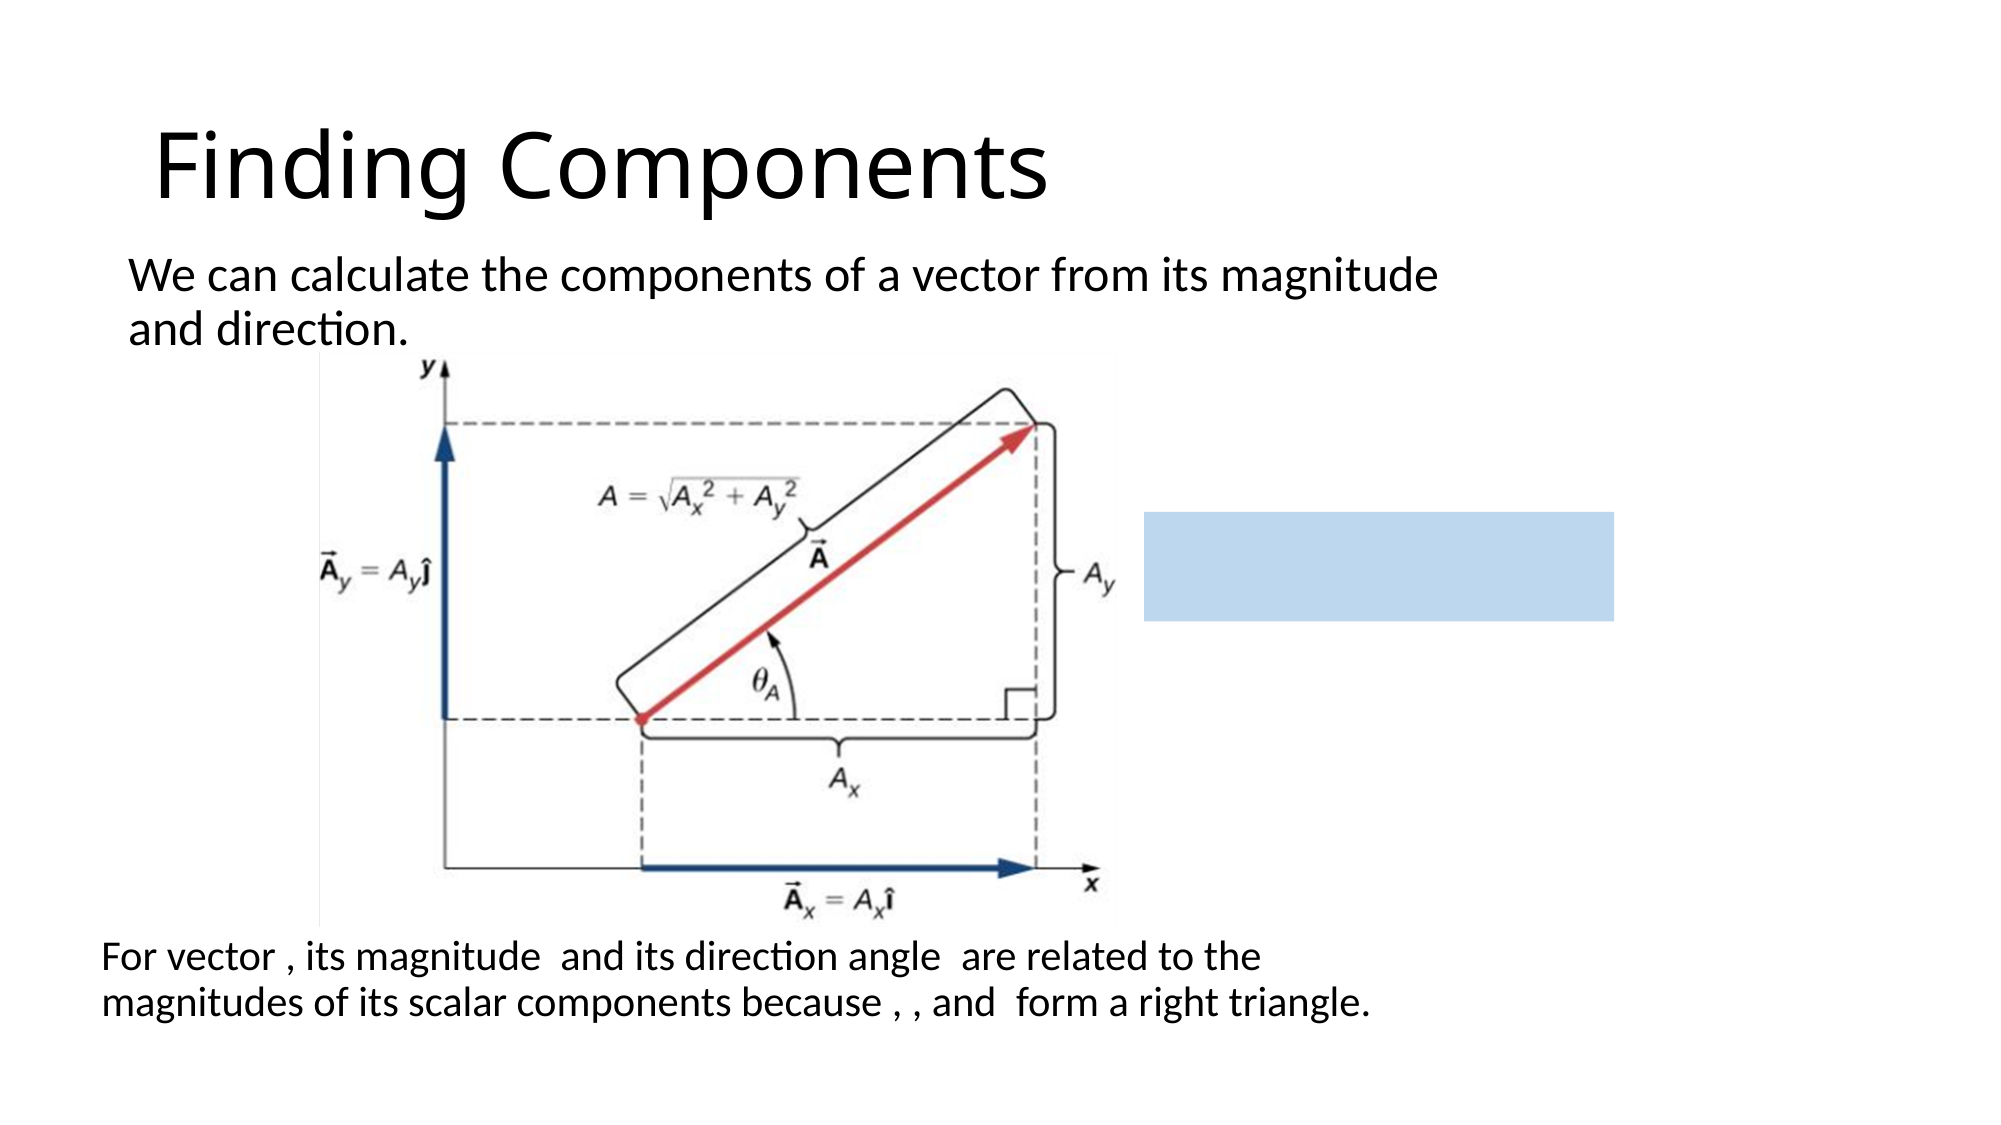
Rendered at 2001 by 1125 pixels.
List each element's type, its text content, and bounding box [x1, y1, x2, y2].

picture [56, 352, 1380, 927]
title Finding Components [137, 59, 1863, 278]
list We can calculate the components of a vector from its magnitude and direction. [113, 240, 1464, 366]
